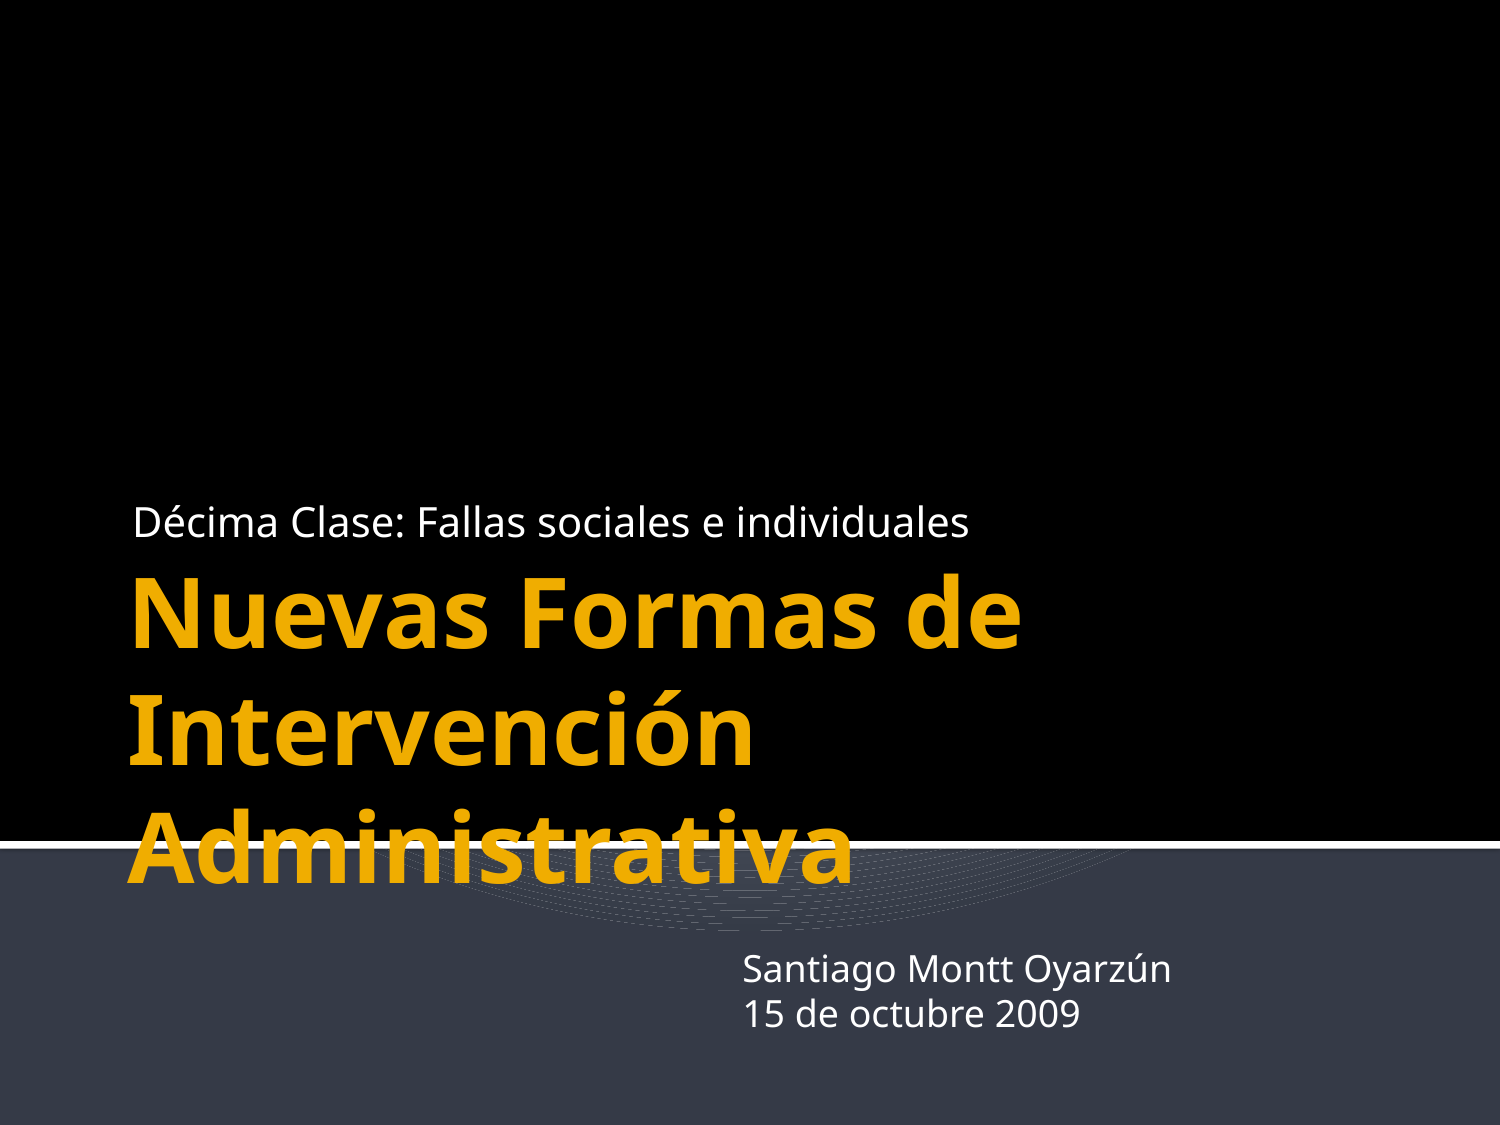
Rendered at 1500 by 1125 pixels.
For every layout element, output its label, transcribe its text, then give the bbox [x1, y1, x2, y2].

text_box Santiago Montt Oyarzún 15 de octubre 2009 [727, 937, 1188, 1043]
title Nuevas Formas de Intervención Administrativa [112, 550, 1438, 825]
subtitle Décima Clase: Fallas sociales e individuales [112, 299, 1438, 546]
